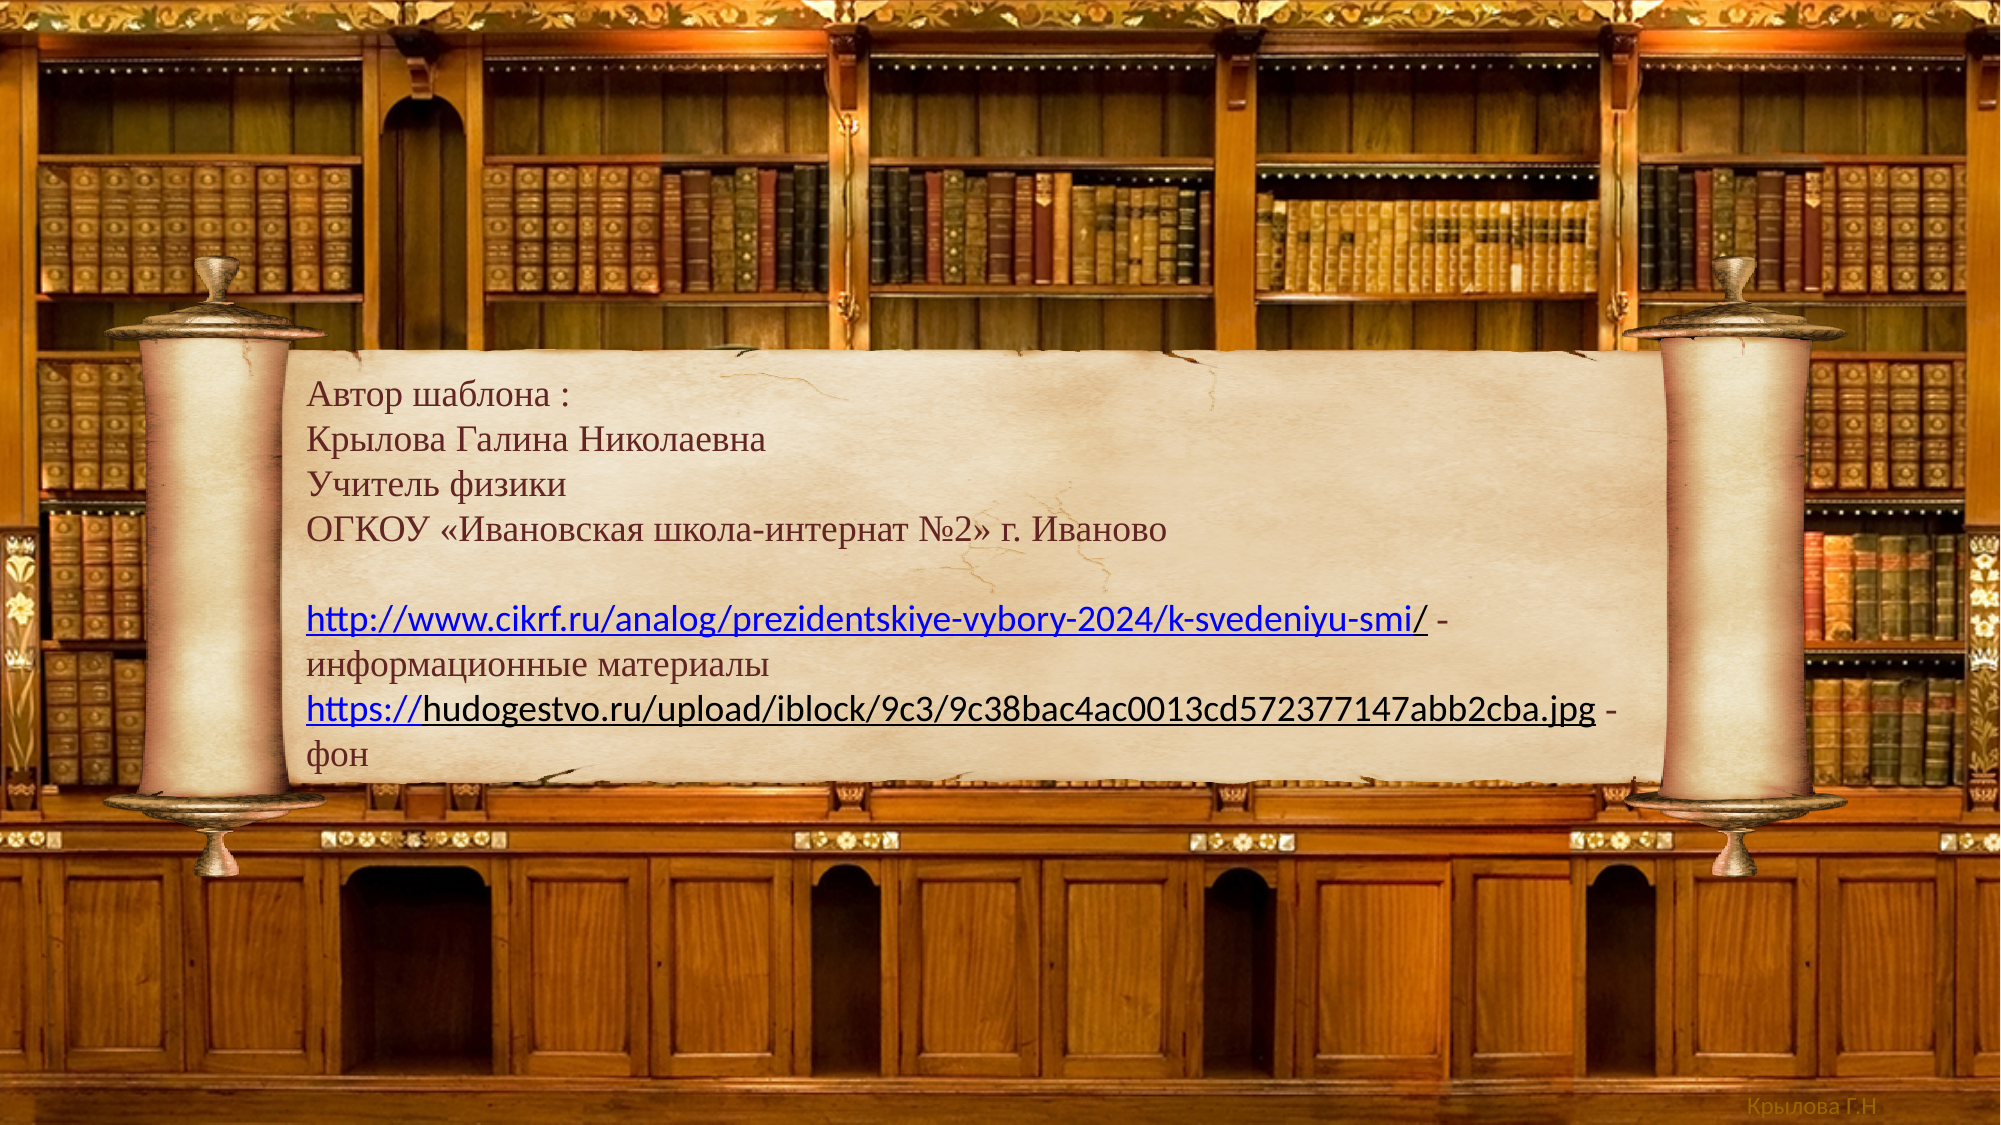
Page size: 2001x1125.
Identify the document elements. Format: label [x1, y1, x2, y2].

picture [0, 0, 2001, 1125]
list [102, 255, 1851, 882]
